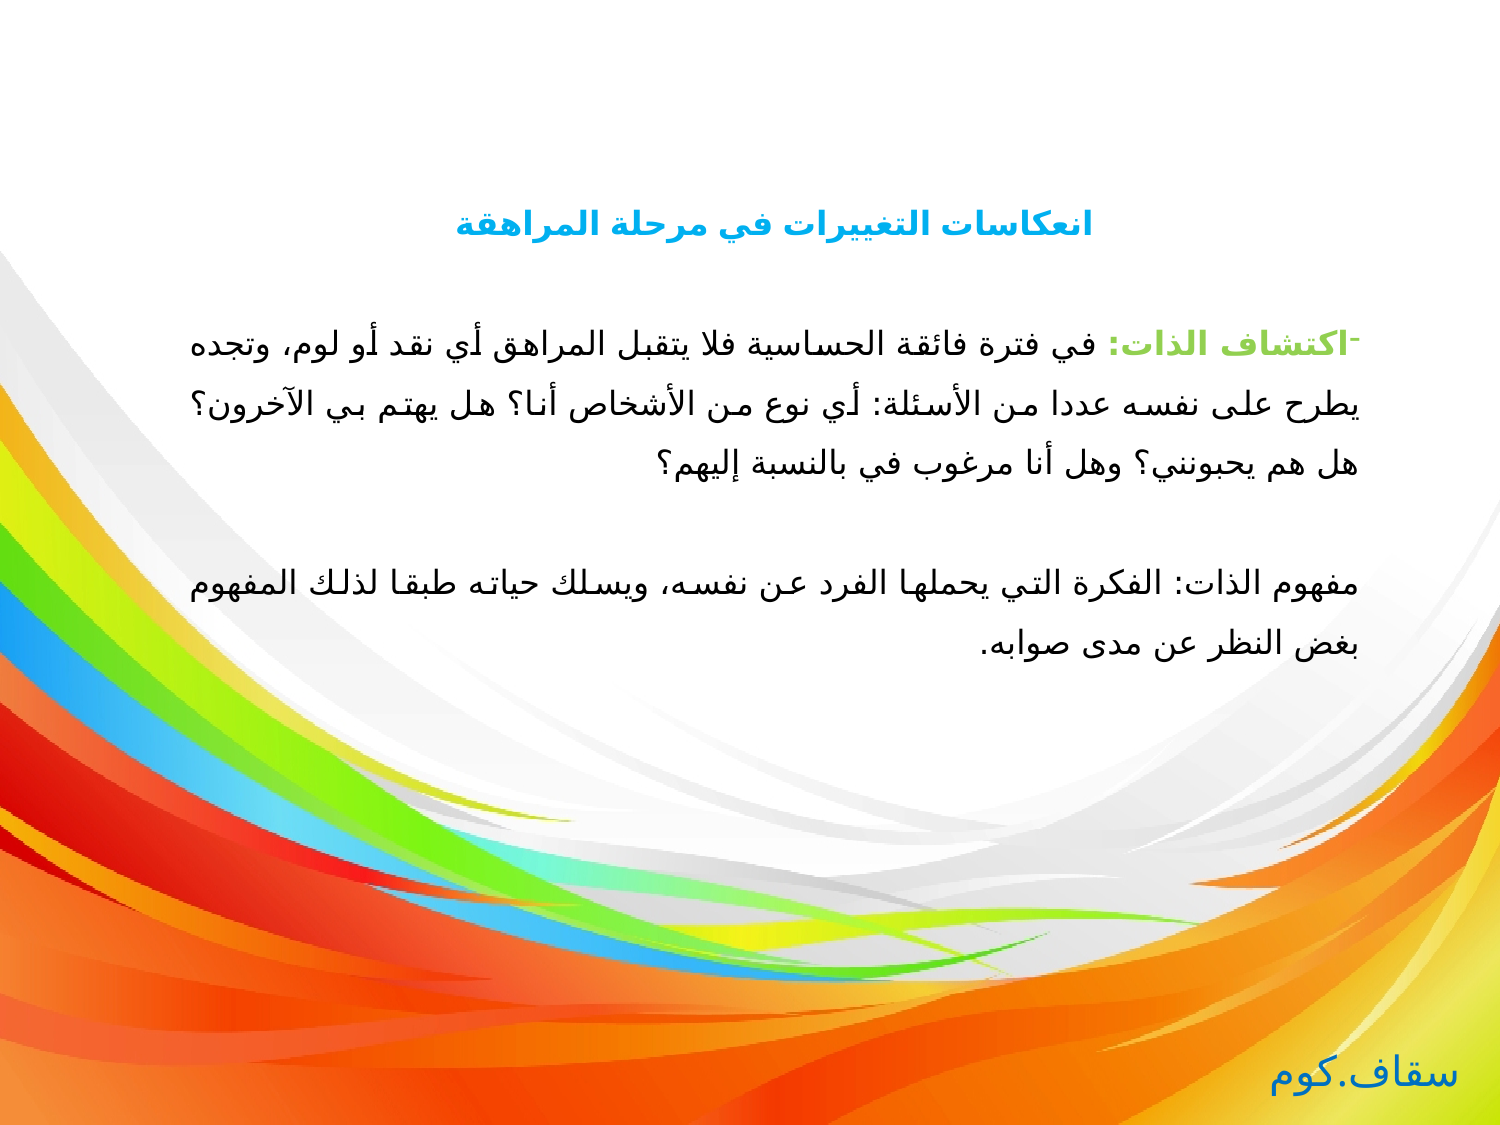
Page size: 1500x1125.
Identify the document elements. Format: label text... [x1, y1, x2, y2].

text_box انعكاسات التغييرات في مرحلة المراهقة اكتشاف الذات: في فترة فائقة الحساسية فلا يتقبل المراهق أي نقد أو لوم، وتجده يطرح على نفسه عددا من الأسئلة: أي نوع من الأشخاص أنا؟ هل يهتم بي الآخرون؟ هل هم يحبونني؟ وهل أنا مرغوب في بالنسبة إليهم؟ مفهوم الذات: الفكرة التي يحملها الفرد عن نفسه، ويسلك حياته طبقا لذلك المفهوم بغض النظر عن مدى صوابه. [174, 174, 1375, 669]
picture [0, 0, 1500, 1125]
